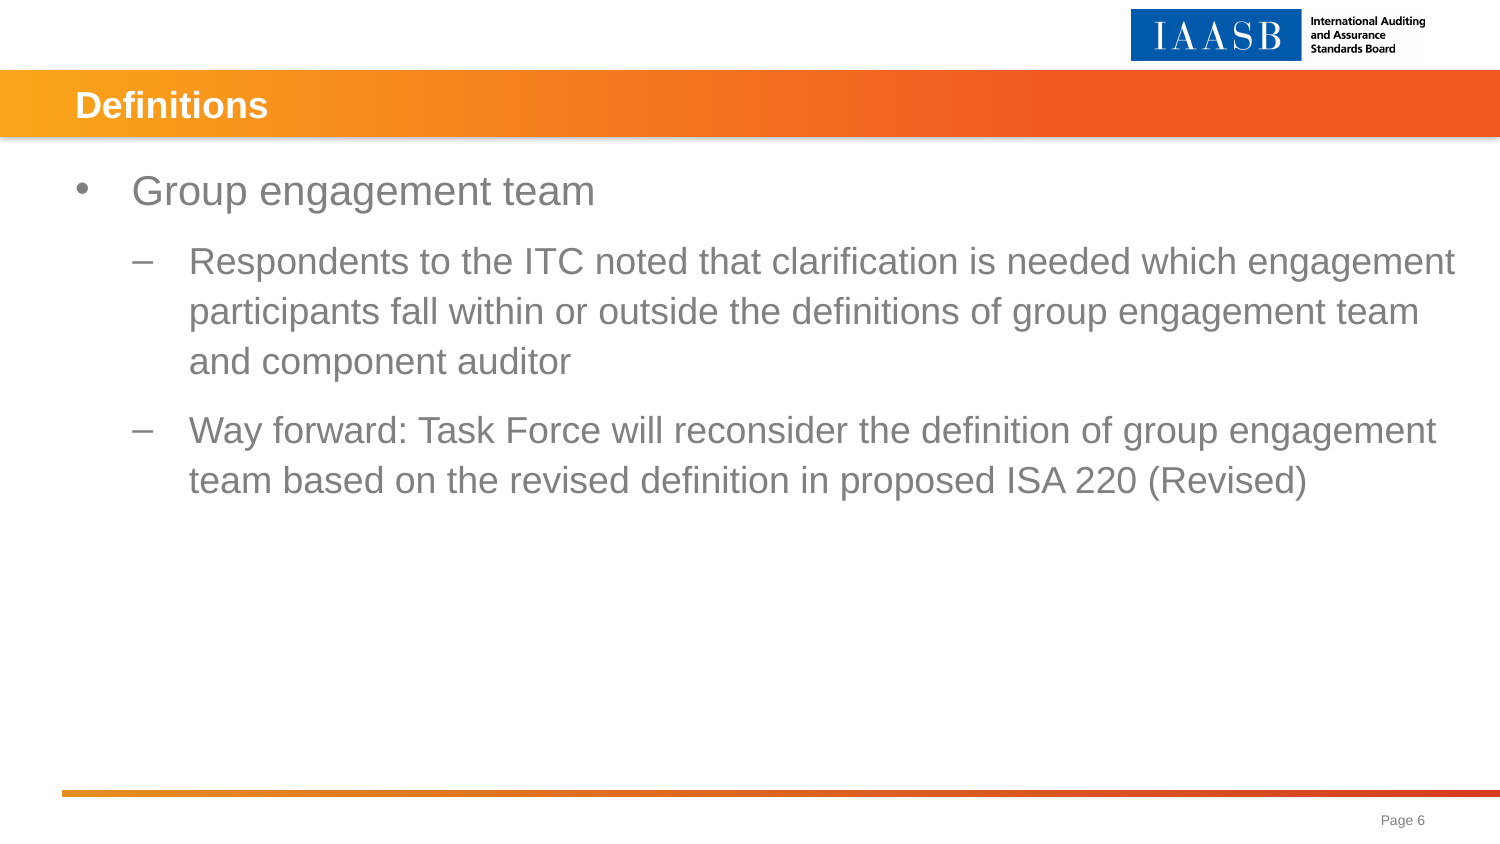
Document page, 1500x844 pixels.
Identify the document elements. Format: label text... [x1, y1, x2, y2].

title Definitions [75, 70, 1425, 137]
list Group engagement team Respondents to the ITC noted that clarification is needed which engagement participants fall within or outside the definitions of group engagement team and component auditor Way forward: Task Force will reconsider the definition of group engagement team based on the revised definition in proposed ISA 220 (Revised) [75, 163, 1486, 720]
slide_number Page 6 [972, 801, 1425, 839]
picture [1131, 9, 1425, 61]
